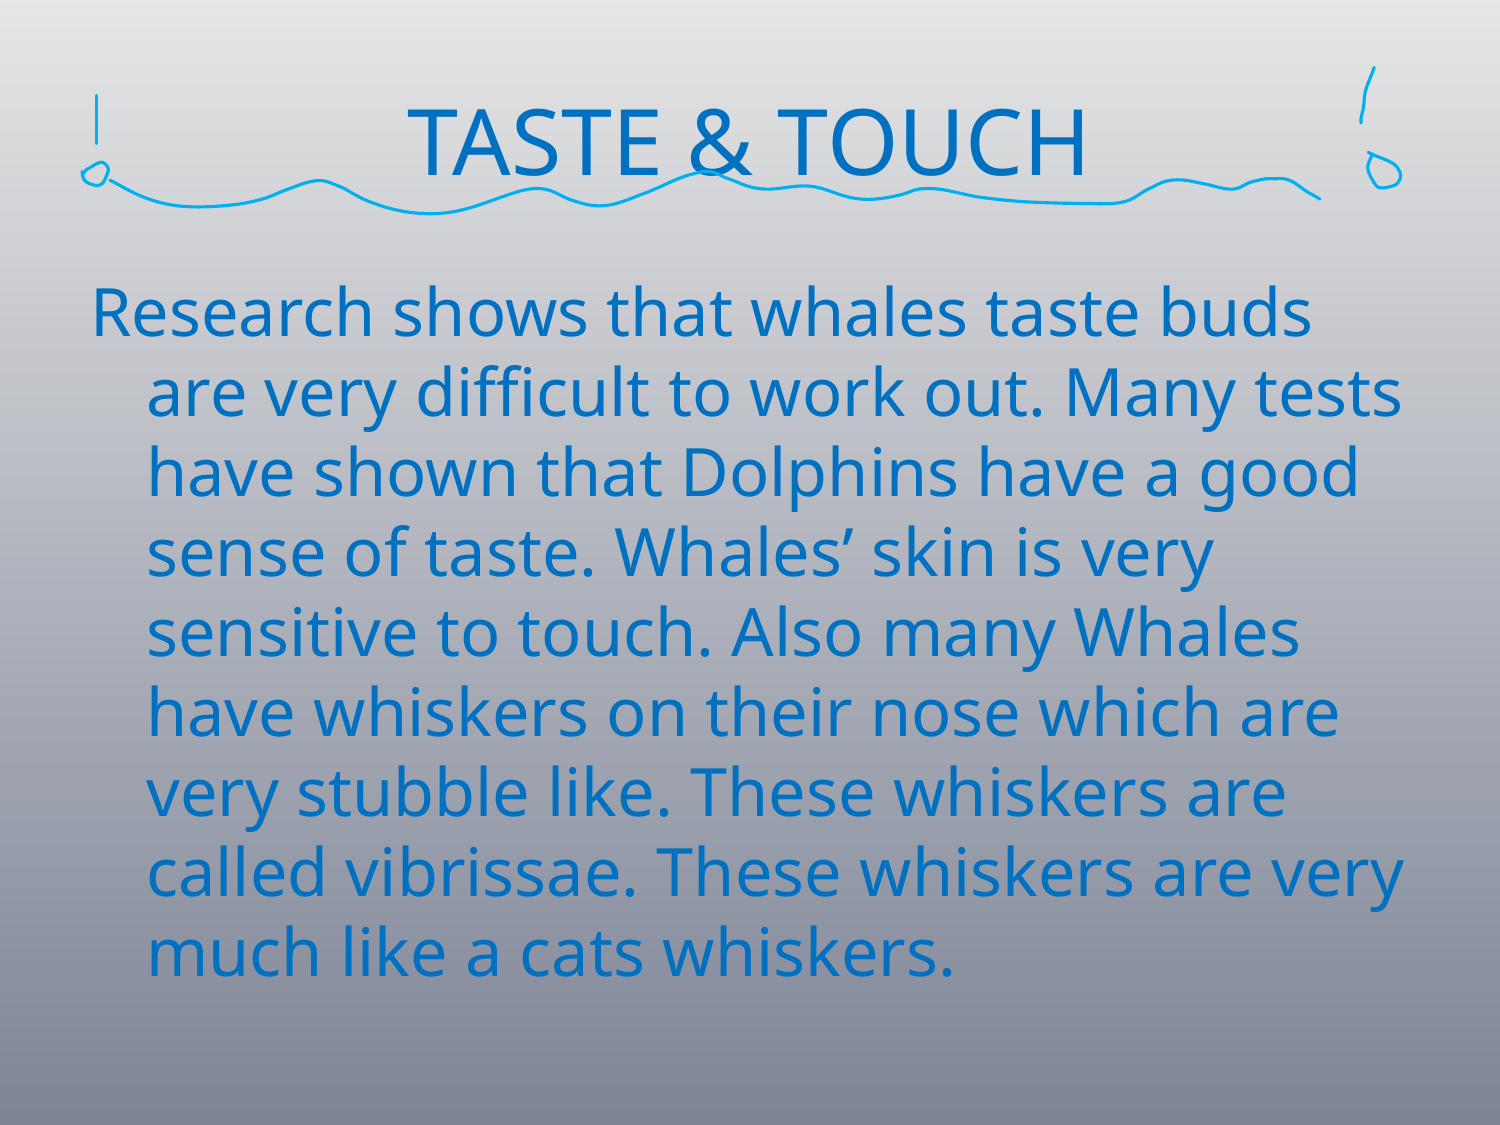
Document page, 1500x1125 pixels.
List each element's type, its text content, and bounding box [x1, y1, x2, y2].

title TASTE & TOUCH [75, 45, 1425, 233]
list Research shows that whales taste buds are very difficult to work out. Many tests have shown that Dolphins have a good sense of taste. Whales’ skin is very sensitive to touch. Also many Whales have whiskers on their nose which are very stubble like. These whiskers are called vibrissae. These whiskers are very much like a cats whiskers. [75, 262, 1425, 1005]
